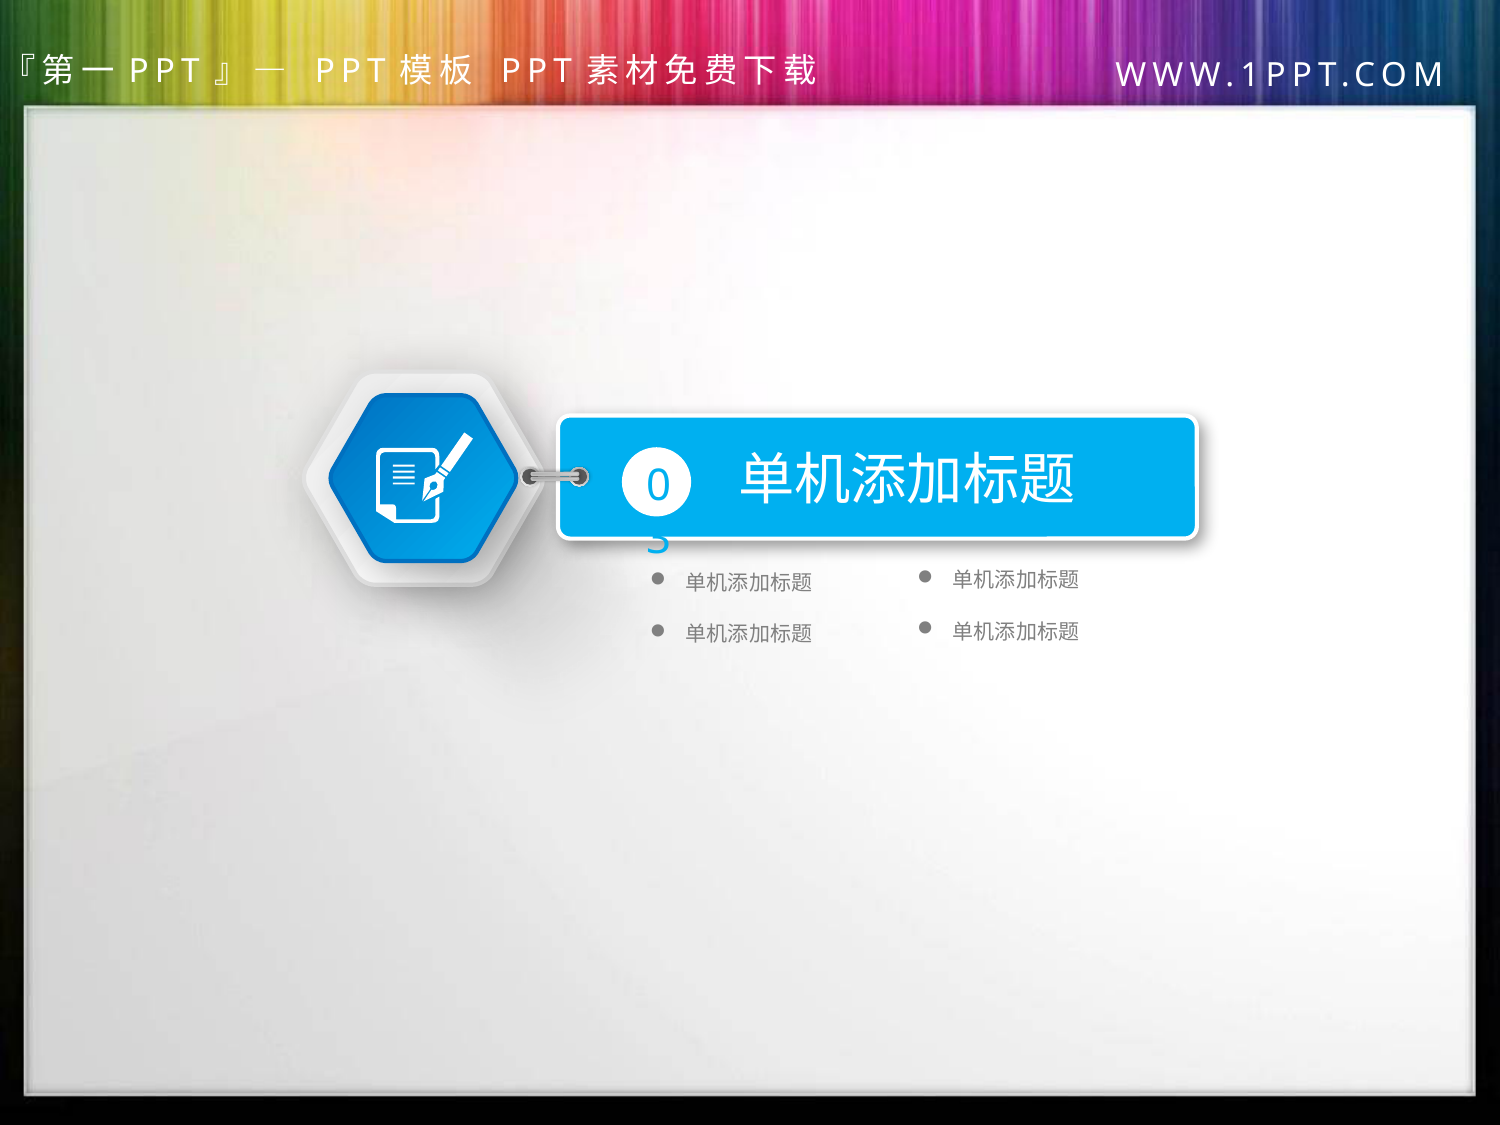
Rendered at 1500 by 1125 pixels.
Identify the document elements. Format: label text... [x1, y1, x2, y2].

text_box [302, 339, 644, 764]
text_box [520, 466, 541, 487]
picture [0, 0, 1500, 1125]
text_box 单机添加标题 [648, 561, 828, 602]
text_box 单机添加标题 [902, 559, 1095, 600]
text_box 单机添加标题 [691, 436, 1123, 519]
text_box 单机添加标题 [648, 613, 828, 654]
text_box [530, 472, 579, 481]
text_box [375, 432, 474, 524]
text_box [569, 466, 590, 487]
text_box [618, 446, 699, 518]
text_box [648, 415, 1197, 539]
text_box 单机添加标题 [902, 610, 1095, 651]
